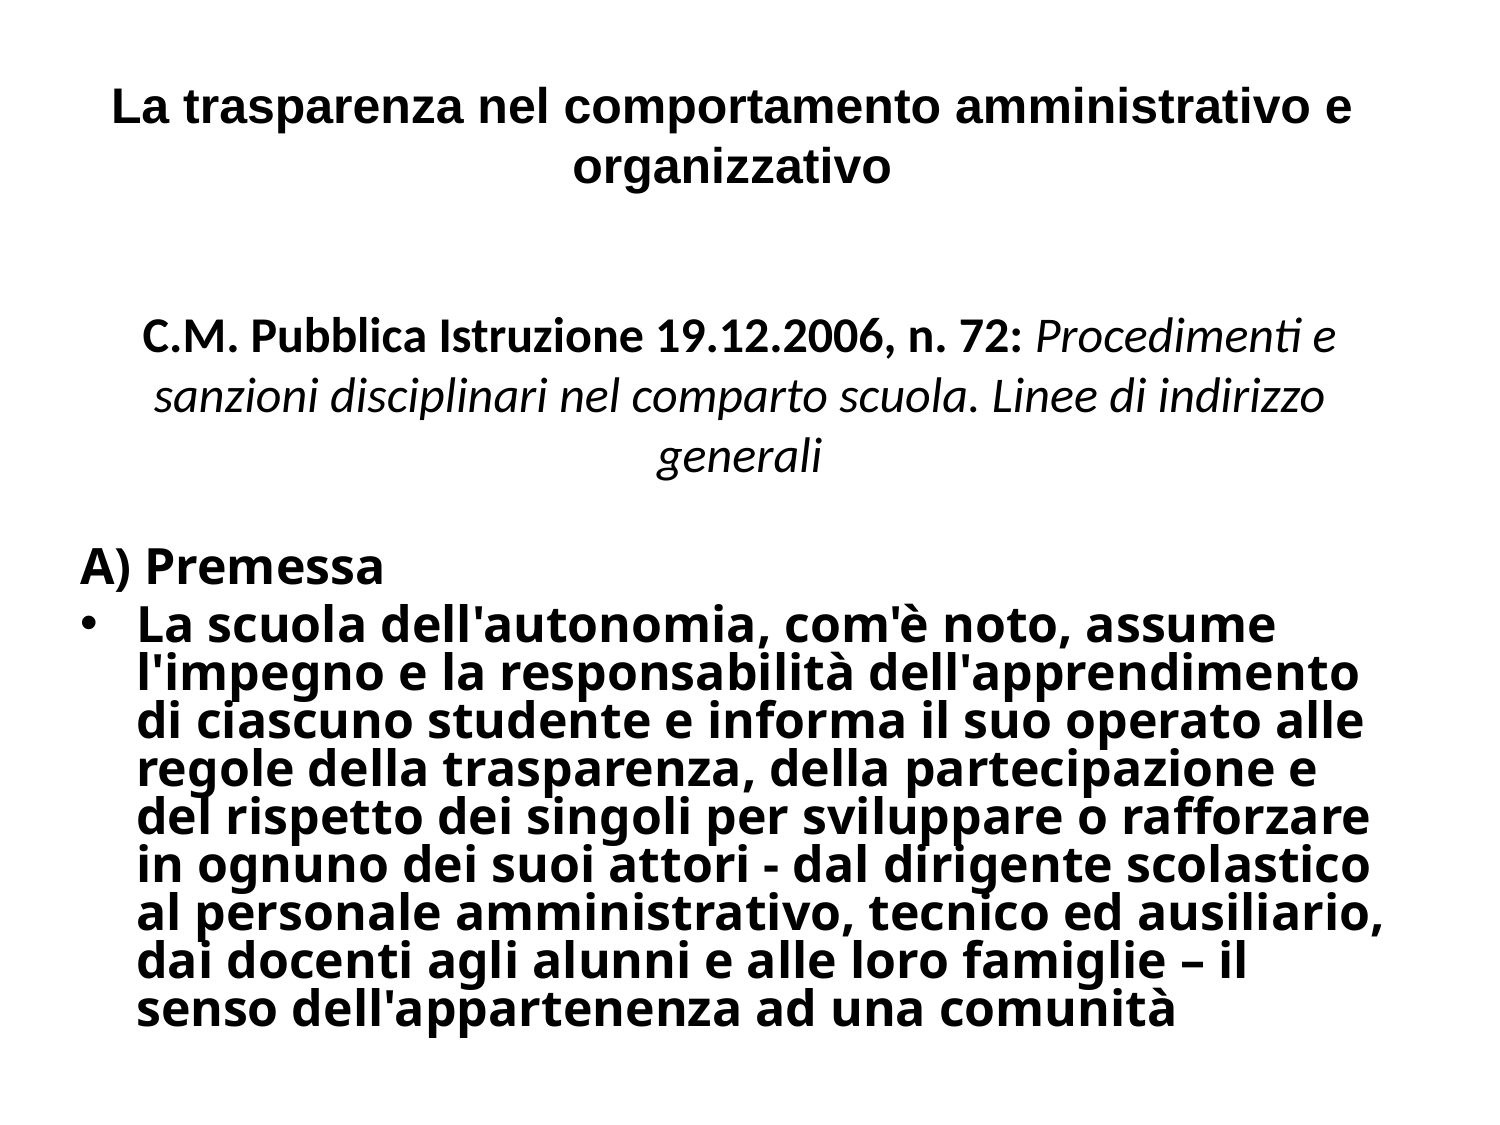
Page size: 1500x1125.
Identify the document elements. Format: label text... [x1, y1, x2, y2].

title C.M. Pubblica Istruzione 19.12.2006, n. 72: Procedimenti e sanzioni disciplinari nel comparto scuola. Linee di indirizzo generali [64, 321, 1416, 464]
text_box La trasparenza nel comportamento amministrativo e organizzativo [76, 66, 1388, 202]
list A) Premessa La scuola dell'autonomia, com'è noto, assume l'impegno e la responsabilità dell'apprendimento di ciascuno studente e informa il suo operato alle regole della trasparenza, della partecipazione e del rispetto dei singoli per sviluppare o rafforzare in ognuno dei suoi attori - dal dirigente scolastico al personale amministrativo, tecnico ed ausiliario, dai docenti agli alunni e alle loro famiglie – il senso dell'appartenenza ad una comunità [64, 538, 1416, 1099]
